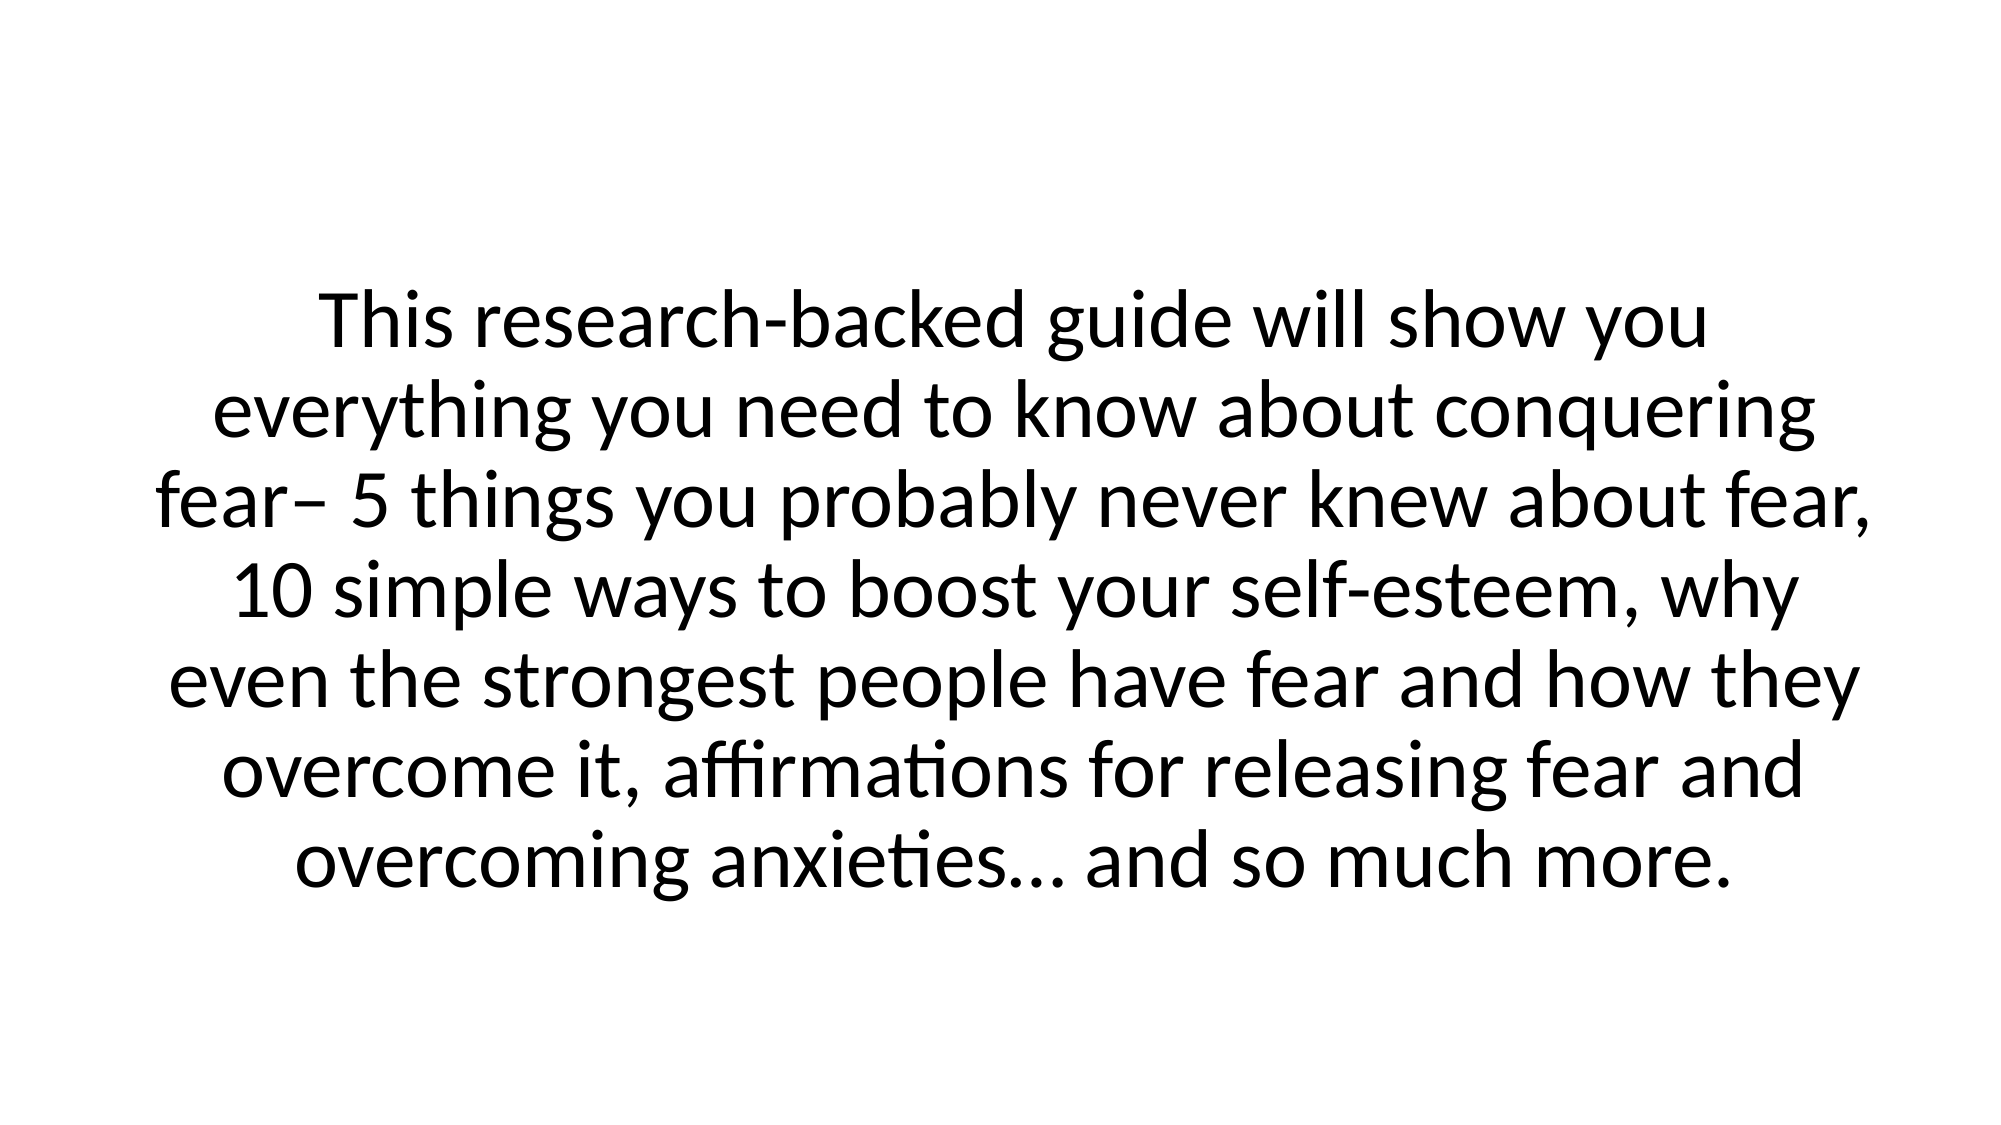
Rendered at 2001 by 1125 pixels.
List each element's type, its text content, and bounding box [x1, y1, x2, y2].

list This research-backed guide will show you everything you need to know about conquering fear– 5 things you probably never knew about fear, 10 simple ways to boost your self-esteem, why even the strongest people have fear and how they overcome it, affirmations for releasing fear and overcoming anxieties… and so much more. [128, 267, 1902, 852]
